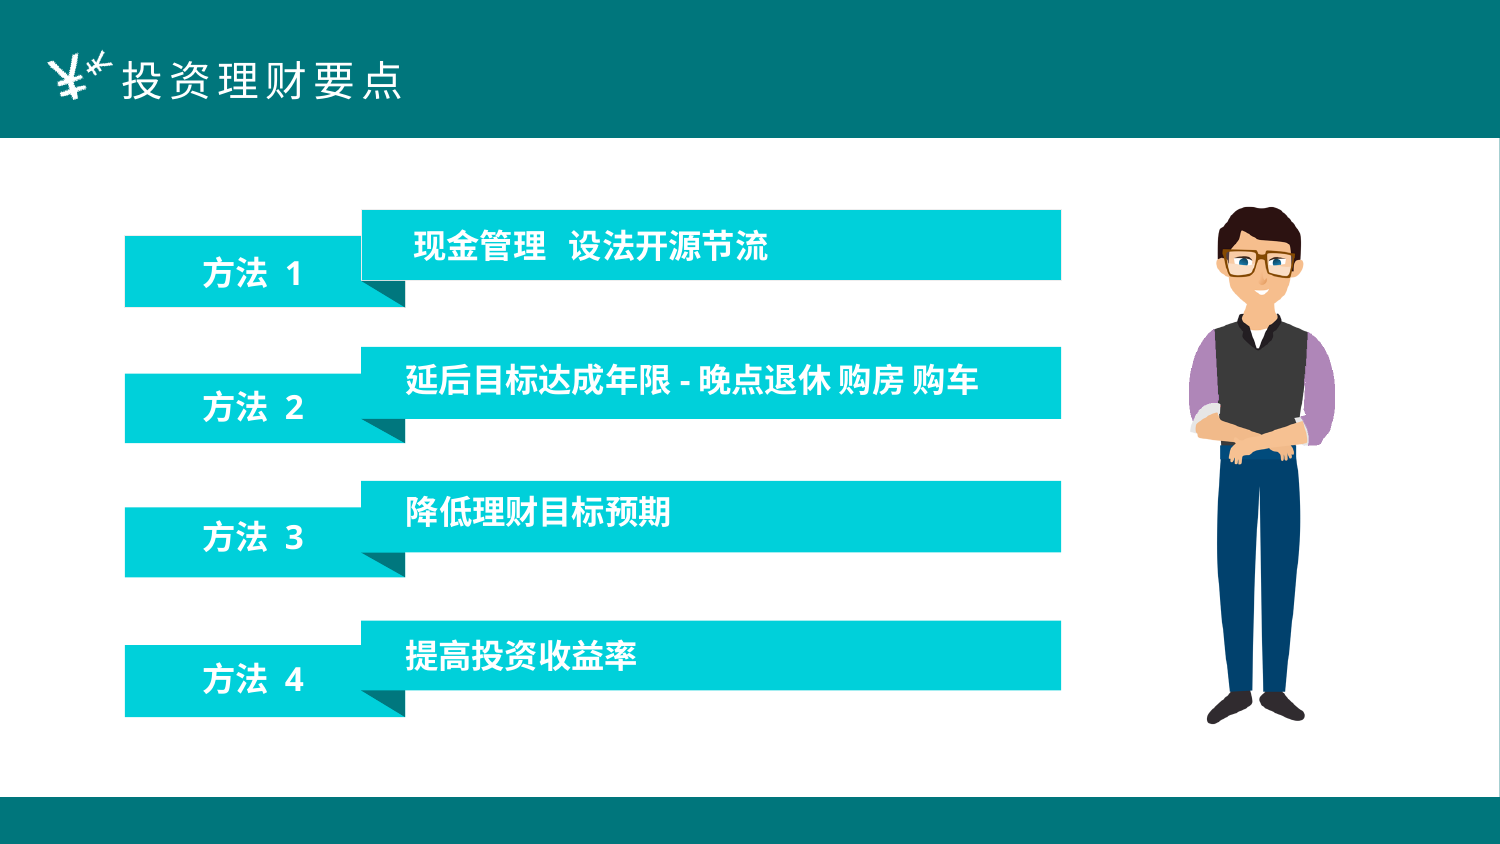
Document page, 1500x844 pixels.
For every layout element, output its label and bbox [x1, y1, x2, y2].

text_box [124, 346, 1062, 444]
text_box [124, 620, 1062, 718]
text_box [124, 209, 1062, 308]
text_box [124, 480, 1062, 578]
picture [1161, 198, 1363, 735]
